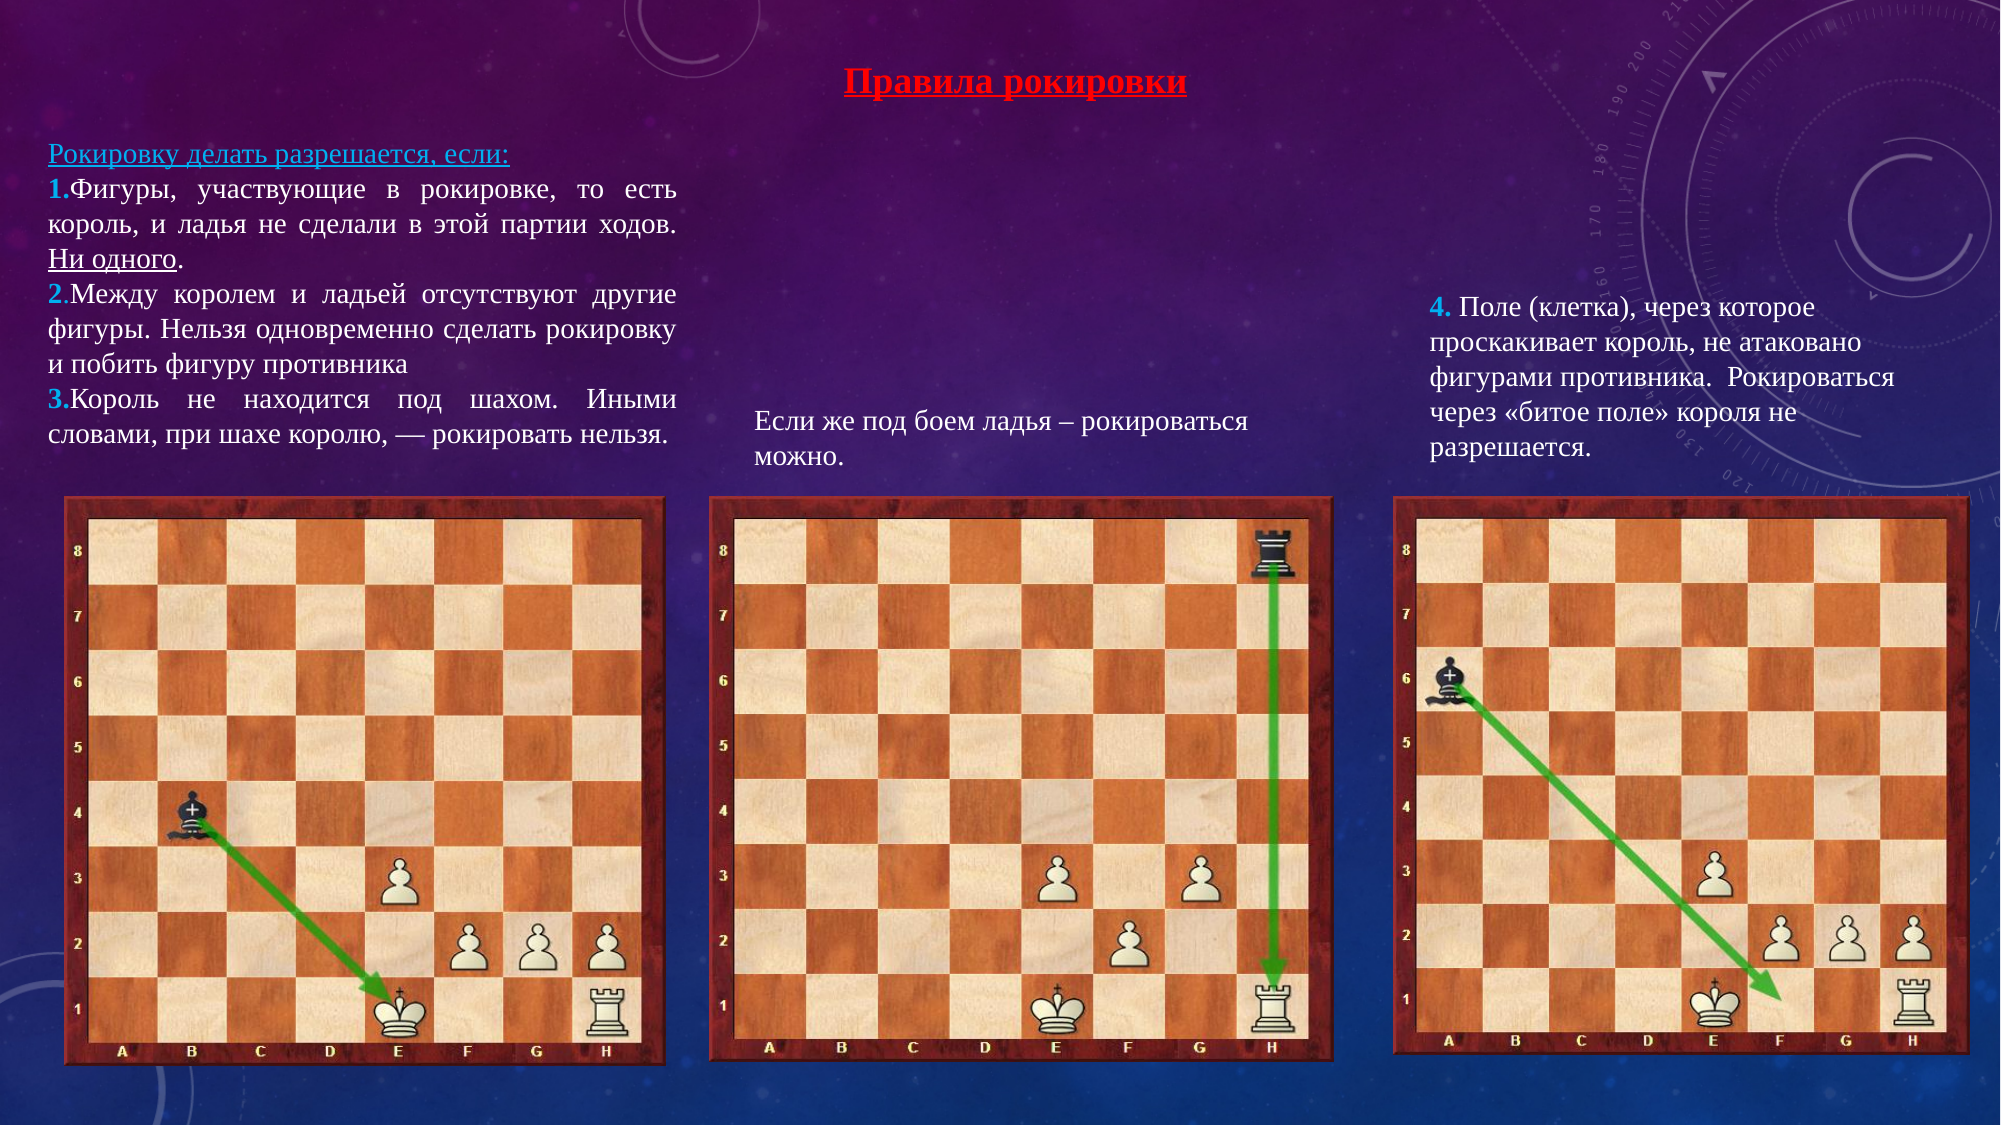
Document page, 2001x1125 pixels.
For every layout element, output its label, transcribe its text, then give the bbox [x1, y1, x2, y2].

text_box 4. Поле (клетка), через которое проскакивает король, не атаковано фигурами противника. Рокироваться через «битое поле» короля не разрешается. [1414, 280, 1934, 470]
text_box Если же под боем ладья – рокироваться можно. [739, 393, 1306, 479]
picture [0, 0, 2001, 1125]
text_box Правила рокировки [828, 48, 1203, 109]
text_box Рокировку делать разрешается, если: 1.Фигуры, участвующие в рокировке, то есть король, и ладья не сделали в этой партии ходов. Ни одного. 2.Между королем и ладьей отсутствуют другие фигуры. Нельзя одновременно сделать рокировку и побить фигуру противника 3.Король не находится под шахом. Иными словами, при шахе королю, — рокировать нельзя. [33, 127, 693, 457]
